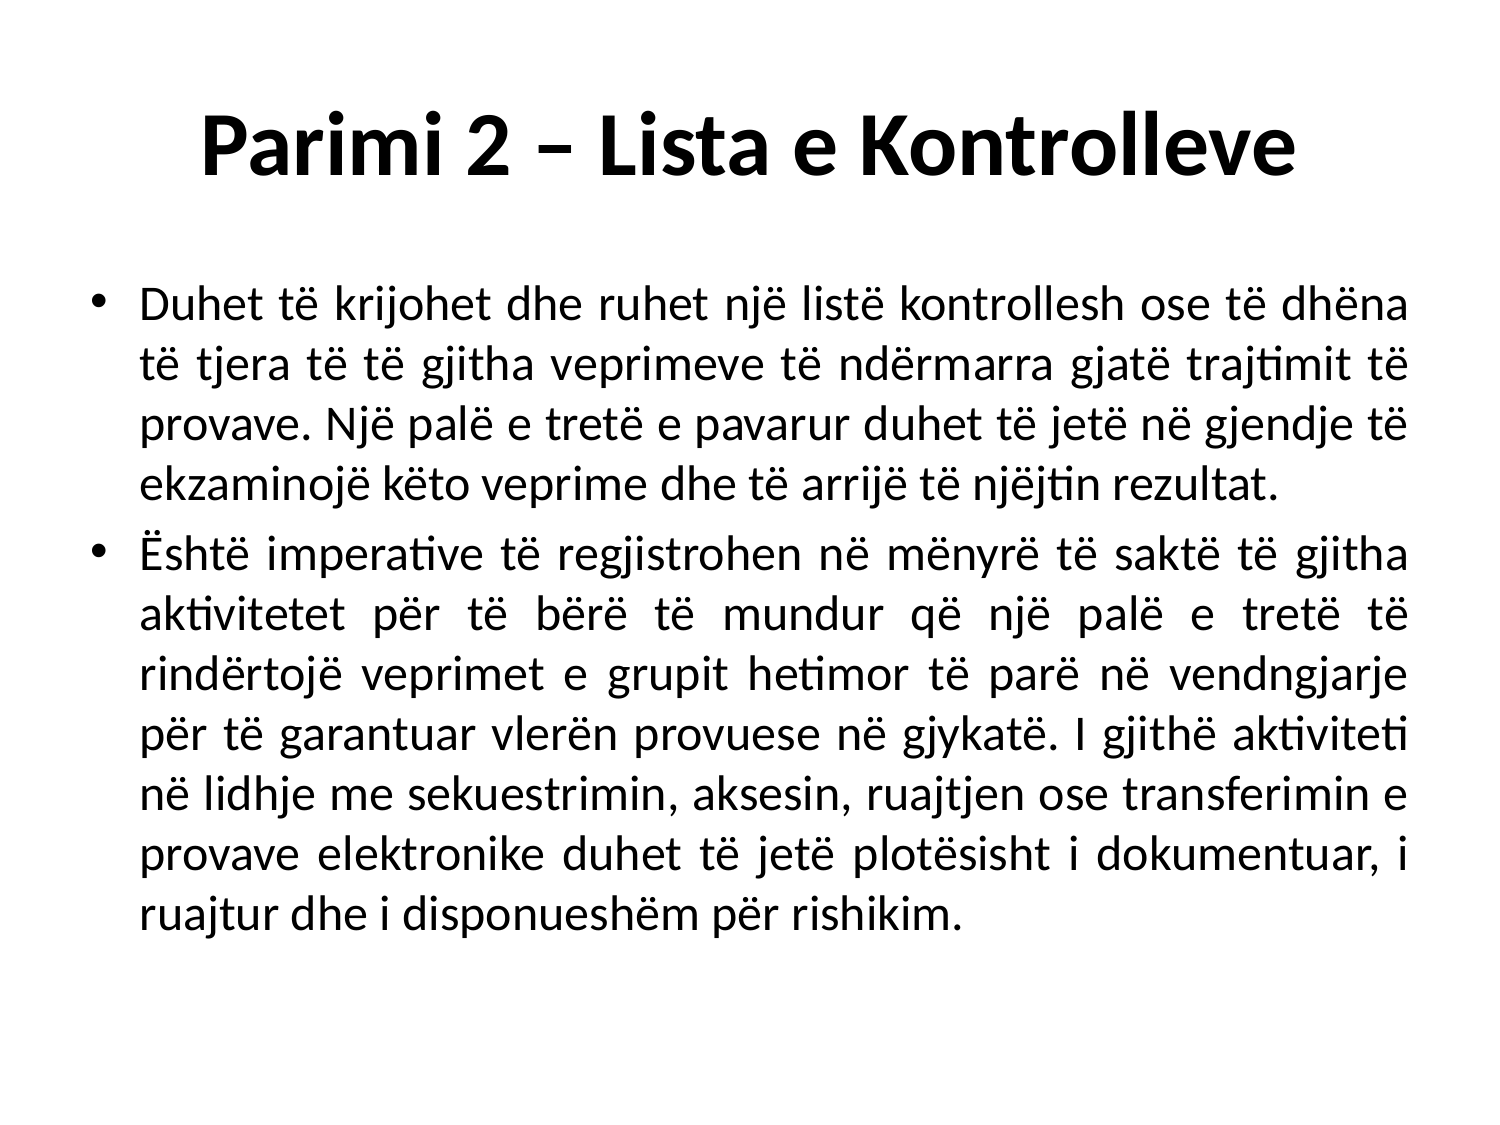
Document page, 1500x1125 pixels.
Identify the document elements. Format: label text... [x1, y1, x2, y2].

list Duhet të krijohet dhe ruhet një listë kontrollesh ose të dhëna të tjera të të gjitha veprimeve të ndërmarra gjatë trajtimit të provave. Një palë e tretë e pavarur duhet të jetë në gjendje të ekzaminojë këto veprime dhe të arrijë të njëjtin rezultat. Është imperative të regjistrohen në mënyrë të saktë të gjitha aktivitetet për të bërë të mundur që një palë e tretë të rindërtojë veprimet e grupit hetimor të parë në vendngjarje për të garantuar vlerën provuese në gjykatë. I gjithë aktiviteti në lidhje me sekuestrimin, aksesin, ruajtjen ose transferimin e provave elektronike duhet të jetë plotësisht i dokumentuar, i ruajtur dhe i disponueshëm për rishikim. [75, 262, 1425, 1005]
title Parimi 2 – Lista e Kontrolleve [75, 45, 1425, 233]
